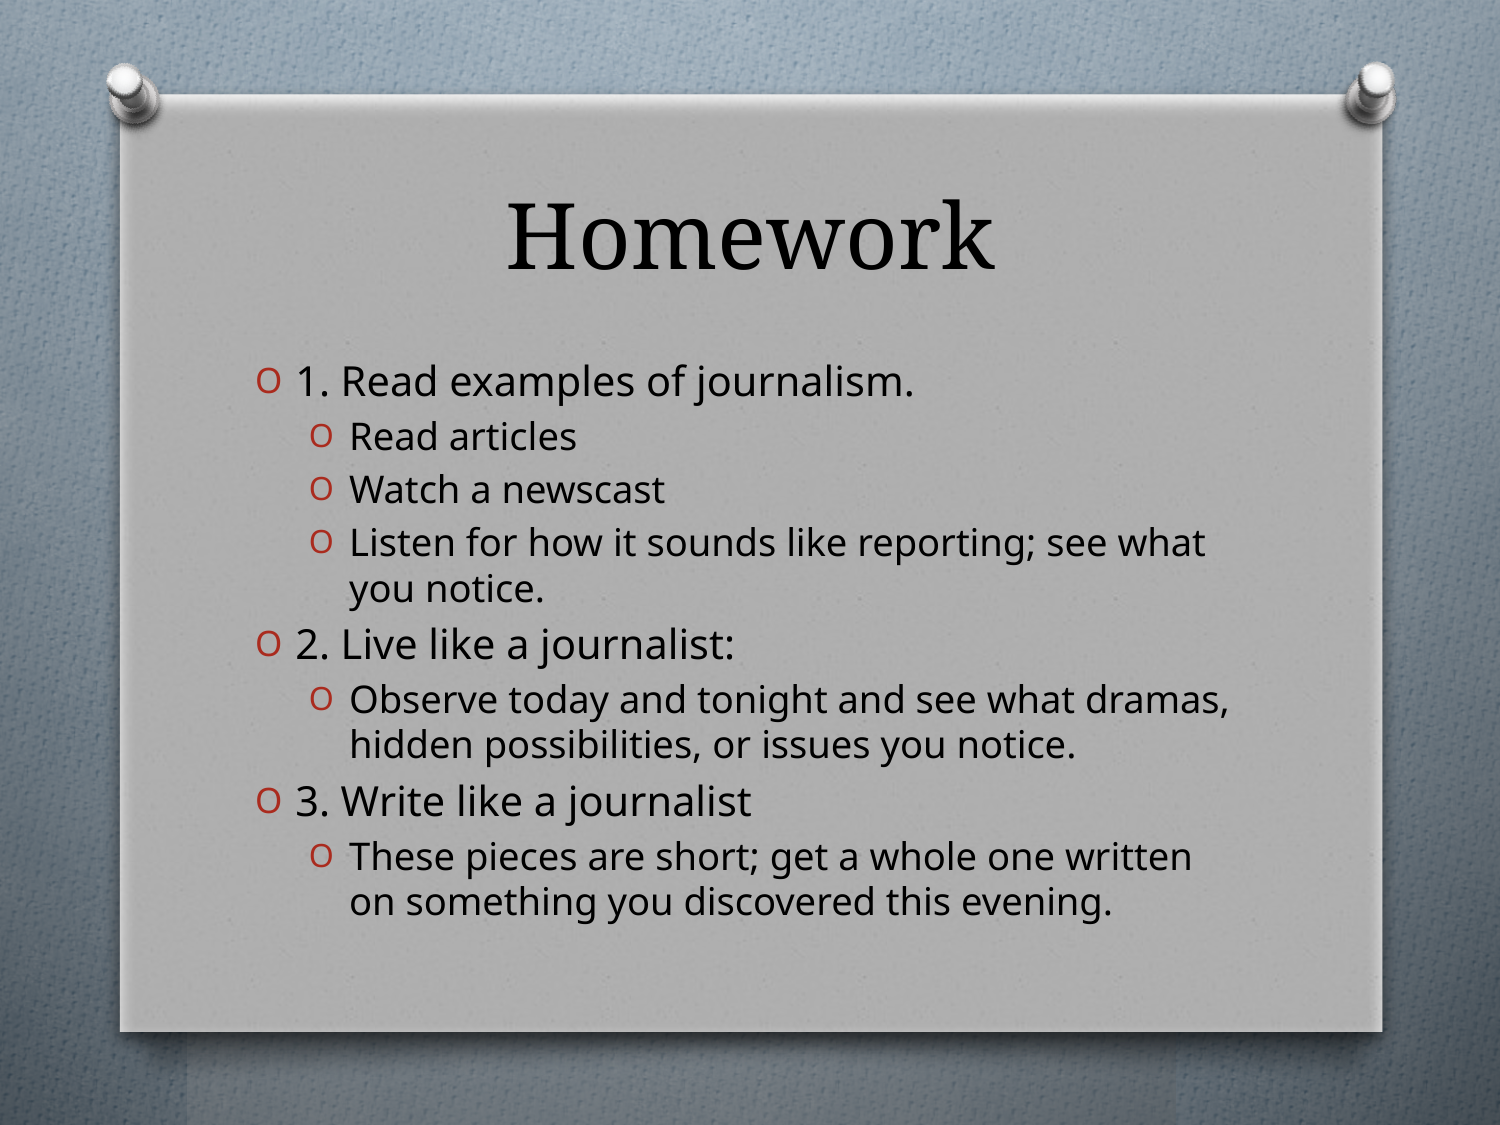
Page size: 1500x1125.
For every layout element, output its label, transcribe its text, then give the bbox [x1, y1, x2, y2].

title Homework [179, 134, 1323, 332]
list 1. Read examples of journalism. Read articles Watch a newscast Listen for how it sounds like reporting; see what you notice. 2. Live like a journalist: Observe today and tonight and see what dramas, hidden possibilities, or issues you notice. 3. Write like a journalist These pieces are short; get a whole one written on something you discovered this evening. [240, 347, 1257, 939]
picture [75, 29, 198, 153]
picture [1317, 35, 1439, 156]
